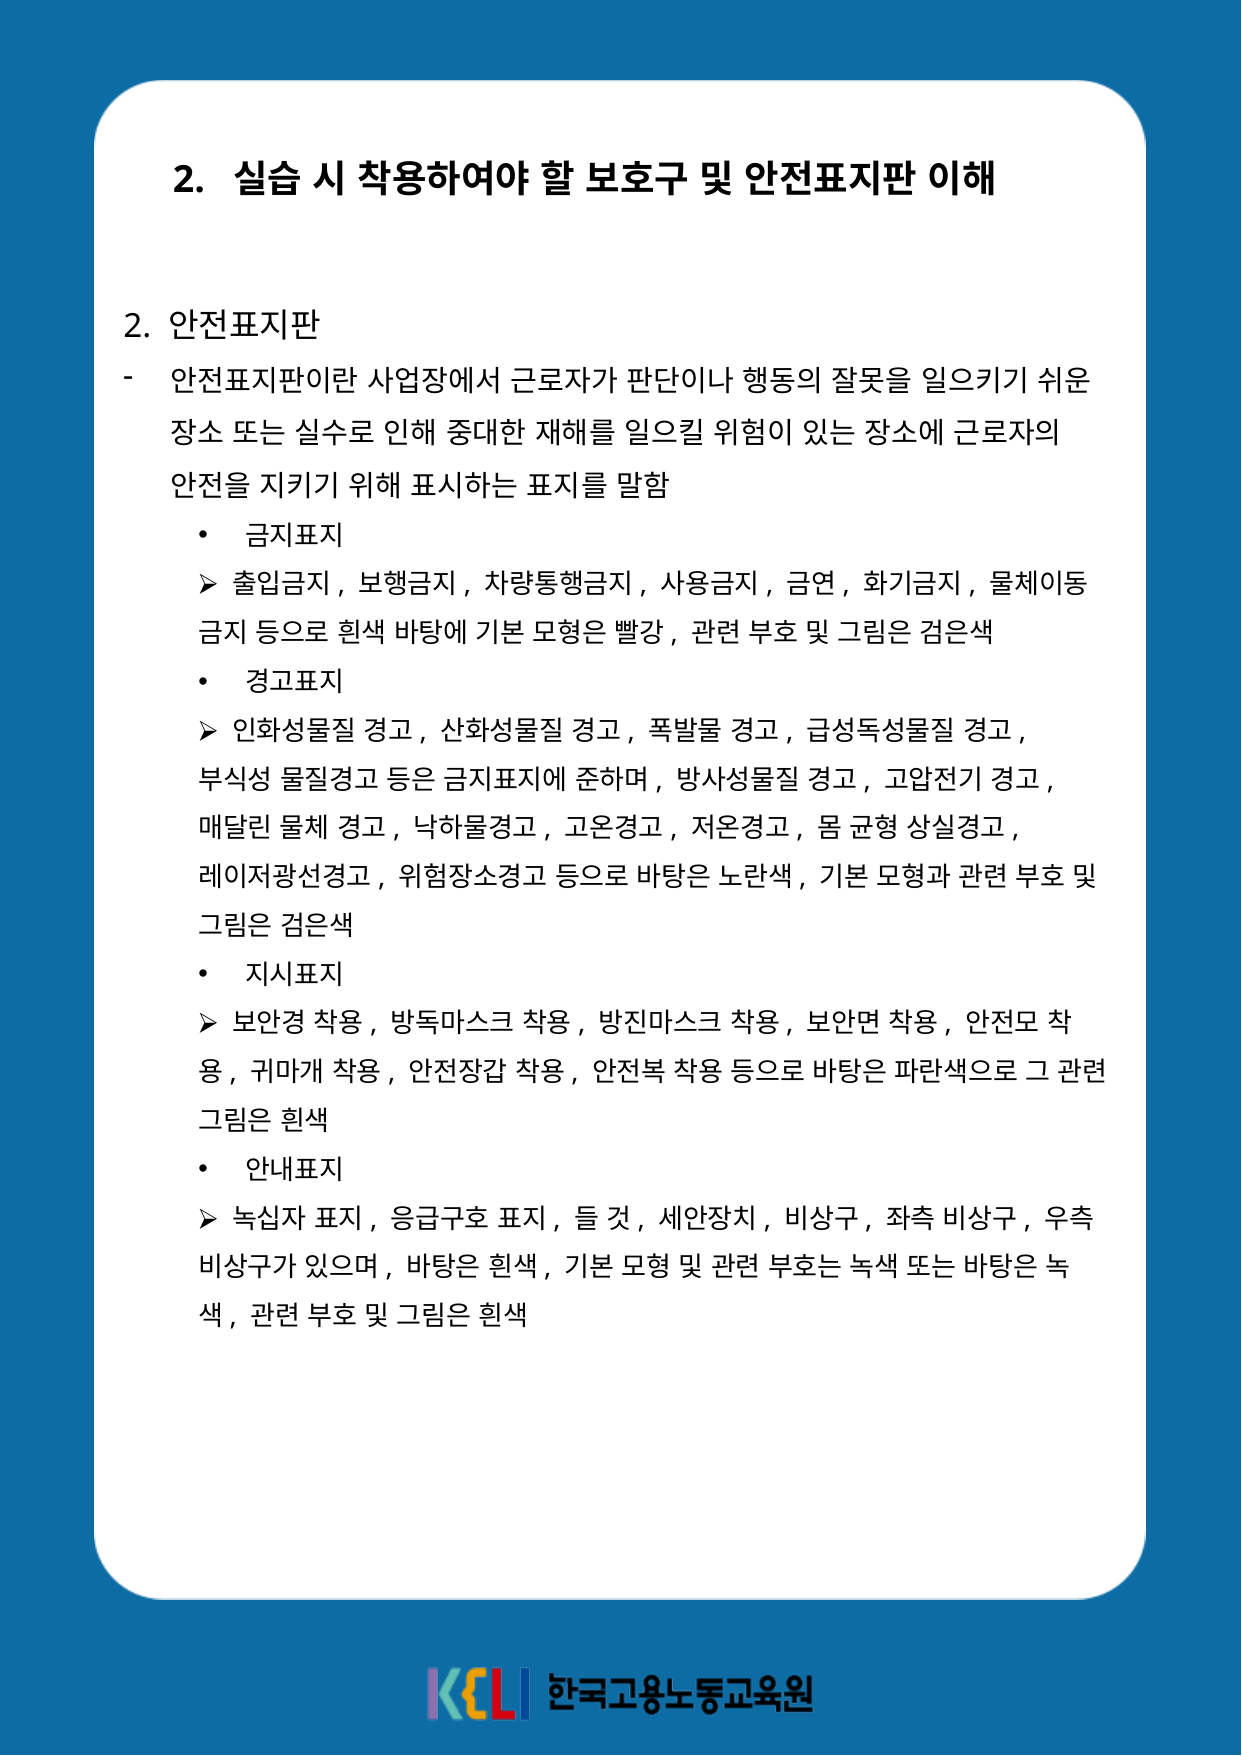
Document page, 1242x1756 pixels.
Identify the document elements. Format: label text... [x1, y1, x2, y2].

text_box 2. 안전표지판 안전표지판이란 사업장에서 근로자가 판단이나 행동의 잘못을 일으키기 쉬운 장소 또는 실수로 인해 중대한 재해를 일으킬 위험이 있는 장소에 근로자의 안전을 지키기 위해 표시하는 표지를 말함 금지표지 ⮚ 출입금지, 보행금지, 차량통행금지, 사용금지, 금연, 화기금지, 물체이동 금지 등으로 흰색 바탕에 기본 모형은 빨강, 관련 부호 및 그림은 검은색 경고표지 ⮚ 인화성물질 경고, 산화성물질 경고, 폭발물 경고, 급성독성물질 경고, 부식성 물질경고 등은 금지표지에 준하며, 방사성물질 경고, 고압전기 경고, 매달린 물체 경고, 낙하물경고, 고온경고, 저온경고, 몸 균형 상실경고, 레이저광선경고, 위험장소경고 등으로 바탕은 노란색, 기본 모형과 관련 부호 및 그림은 검은색 지시표지 ⮚ 보안경 착용, 방독마스크 착용, 방진마스크 착용, 보안면 착용, 안전모 착용, 귀마개 착용, 안전장갑 착용, 안전복 착용 등으로 바탕은 파란색으로 그 관련 그림은 흰색 안내표지 ⮚ 녹십자 표지, 응급구호 표지, 들 것, 세안장치, 비상구, 좌측 비상구, 우측 비상구가 있으며, 바탕은 흰색, 기본 모형 및 관련 부호는 녹색 또는 바탕은 녹색, 관련 부호 및 그림은 흰색 [95, 262, 1109, 1331]
picture [0, 0, 1241, 1755]
text_box 2. 실습 시 착용하여야 할 보호구 및 안전표지판 이해 [170, 152, 1144, 200]
